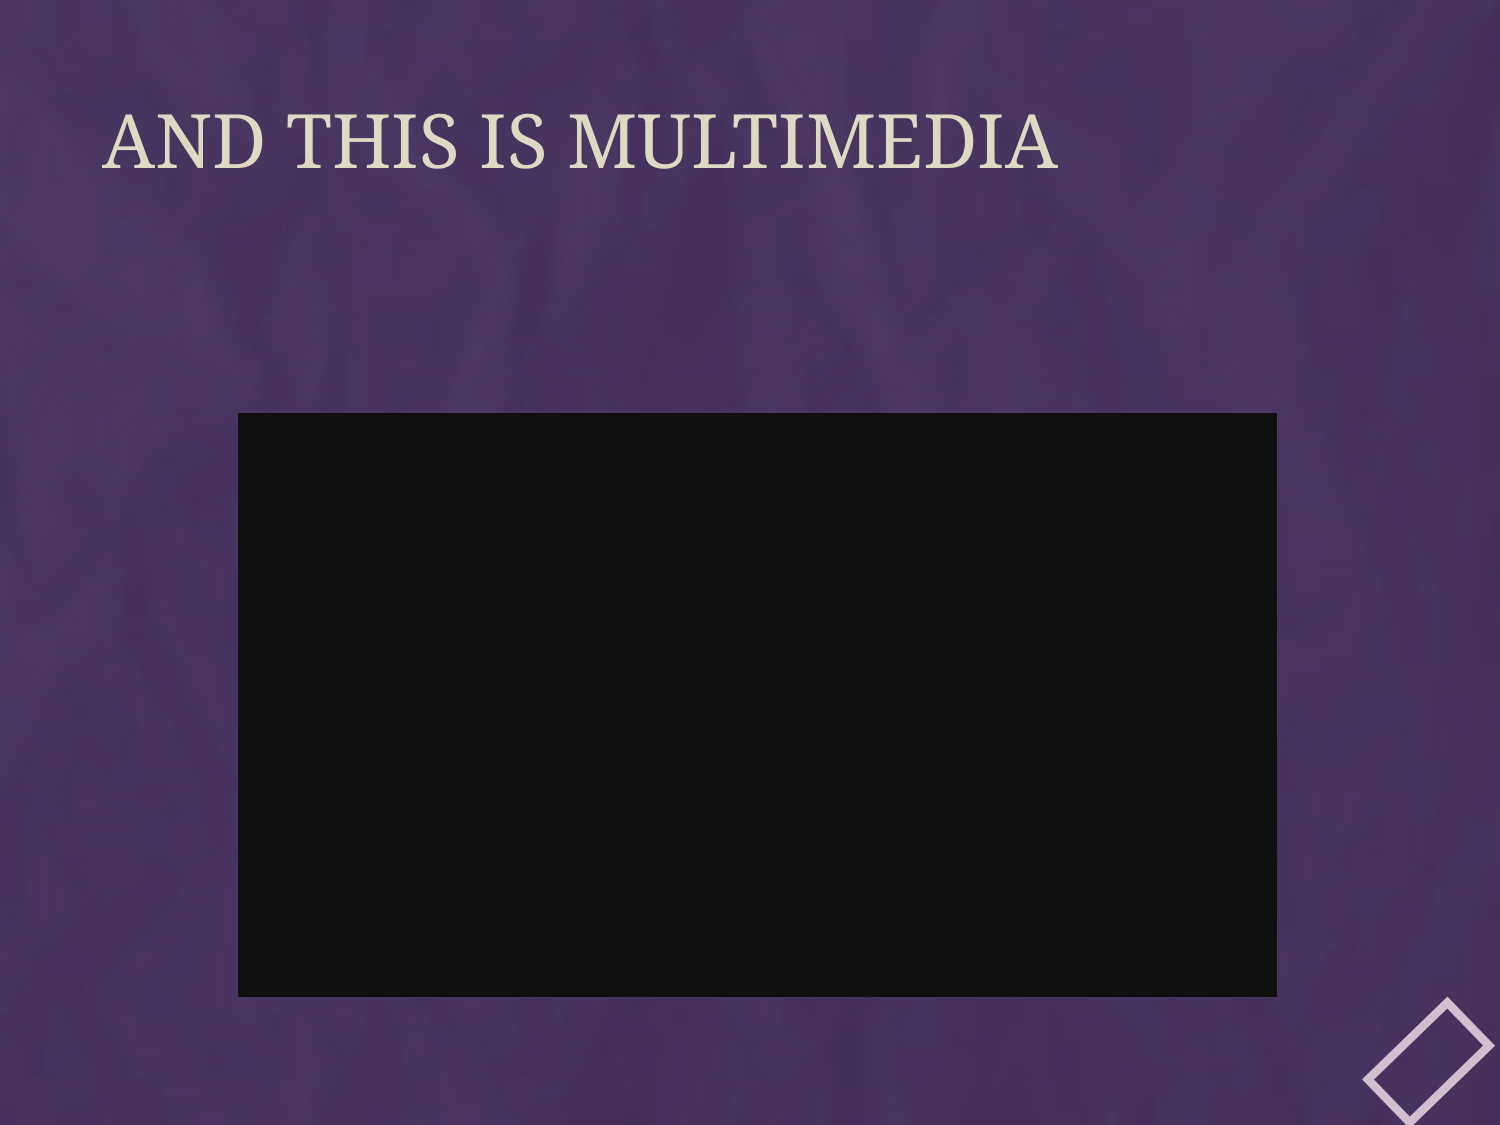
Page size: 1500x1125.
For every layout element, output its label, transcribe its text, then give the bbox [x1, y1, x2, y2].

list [237, 412, 1278, 998]
title And this is multimedia [87, 45, 1425, 233]
